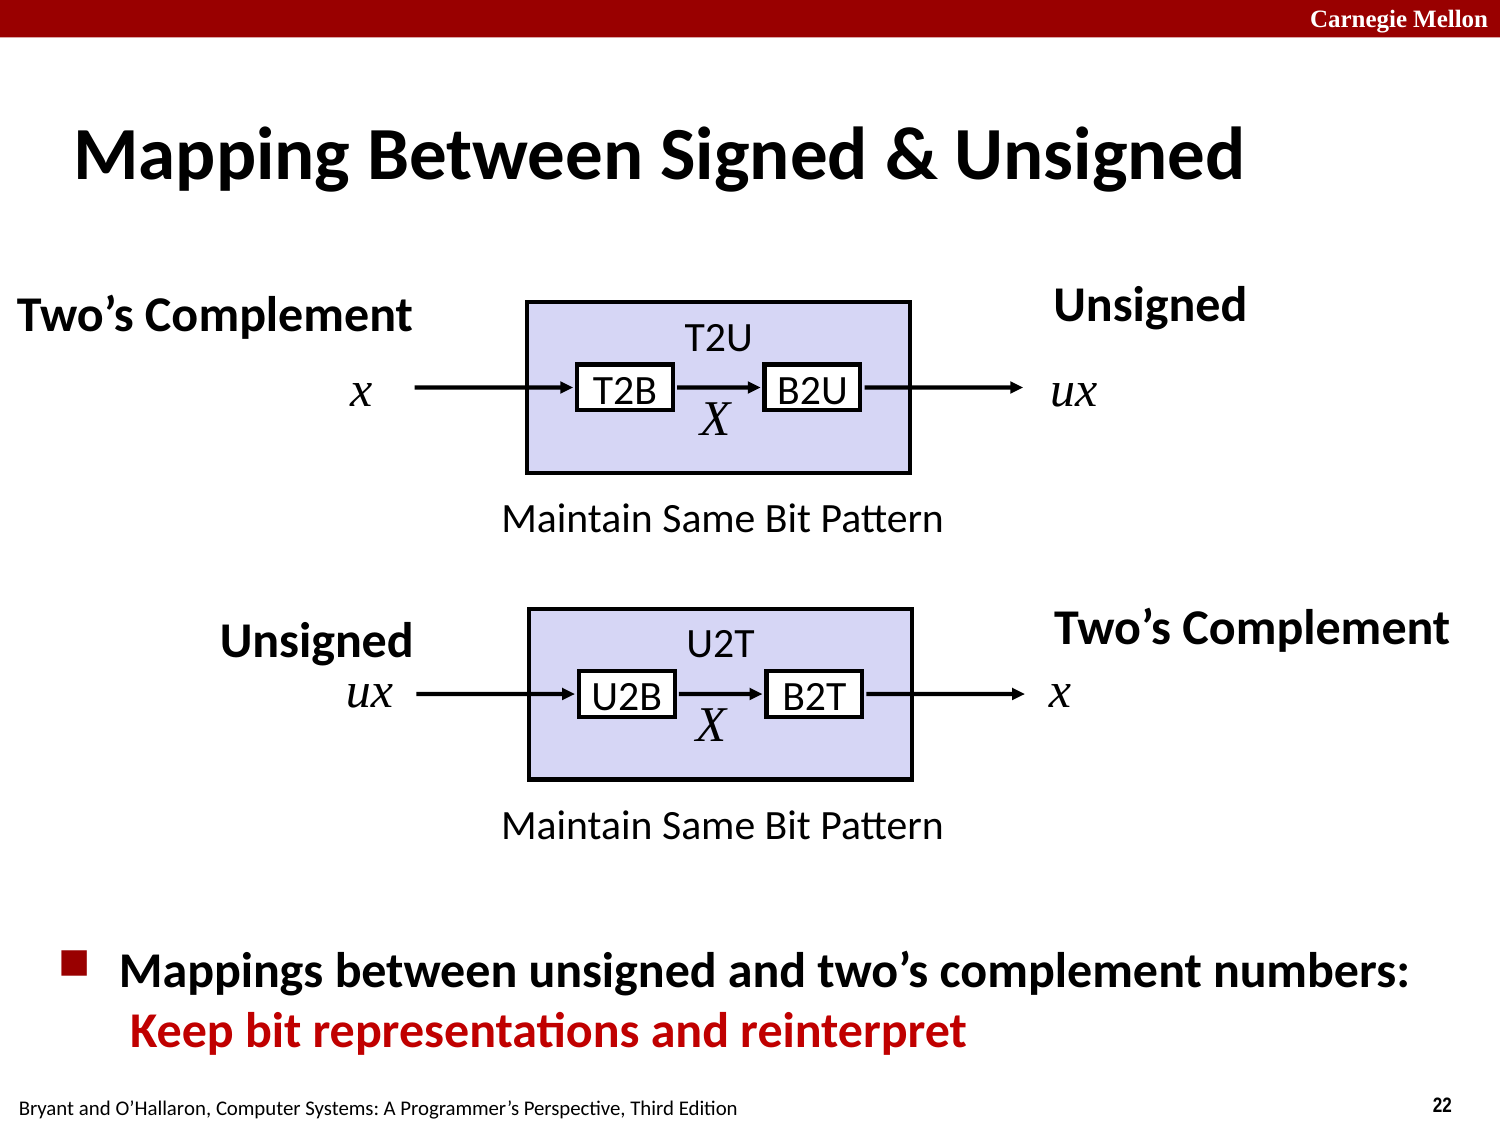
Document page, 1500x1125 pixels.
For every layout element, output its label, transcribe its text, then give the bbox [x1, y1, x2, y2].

text_box Maintain Same Bit Pattern [486, 790, 960, 855]
text_box [741, 687, 763, 701]
text_box [866, 687, 1025, 701]
title Mapping Between Signed & Unsigned [58, 87, 1305, 213]
text_box [414, 381, 573, 394]
text_box X [685, 378, 746, 453]
text_box U2T [528, 608, 913, 780]
text_box [416, 687, 575, 701]
text_box B2U [764, 364, 861, 411]
text_box Two’s Complement [1039, 587, 1466, 662]
text_box x [335, 349, 388, 425]
text_box T2B [577, 364, 673, 411]
text_box Maintain Same Bit Pattern [486, 483, 960, 549]
text_box x [1034, 649, 1087, 725]
text_box Unsigned [205, 599, 430, 675]
text_box U2B [578, 671, 675, 717]
text_box ux [1035, 349, 1113, 425]
text_box X [680, 684, 741, 759]
list Mappings between unsigned and two’s complement numbers: Keep bit representations and reinterpret [47, 929, 1468, 1076]
text_box ux [331, 649, 408, 725]
text_box [746, 381, 761, 394]
text_box Unsigned [1038, 264, 1263, 339]
text_box [864, 381, 1023, 394]
text_box T2U [527, 302, 911, 473]
text_box B2T [766, 671, 863, 717]
text_box Two’s Complement [1, 274, 429, 350]
